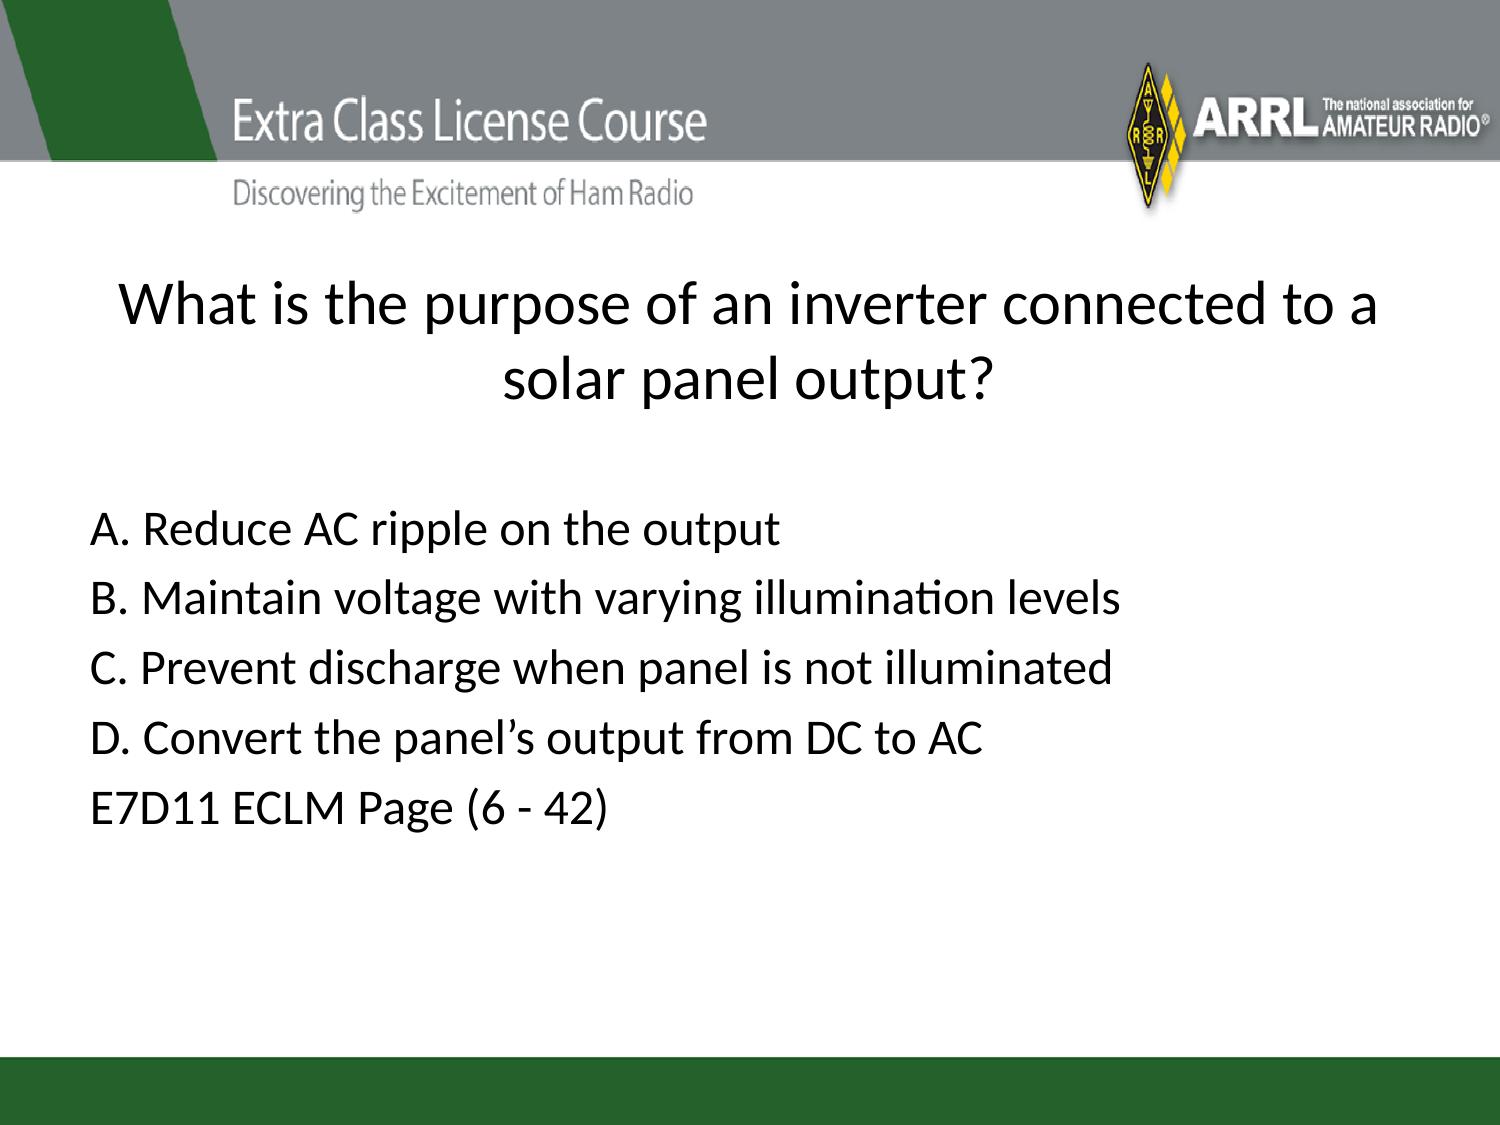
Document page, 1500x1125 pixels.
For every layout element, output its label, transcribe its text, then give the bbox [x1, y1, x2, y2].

picture [0, 0, 1500, 1125]
title What is the purpose of an inverter connected to a solar panel output? [75, 254, 1425, 435]
list A. Reduce AC ripple on the output B. Maintain voltage with varying illumination levels C. Prevent discharge when panel is not illuminated D. Convert the panel’s output from DC to AC E7D11 ECLM Page (6 - 42) [75, 487, 1425, 1005]
